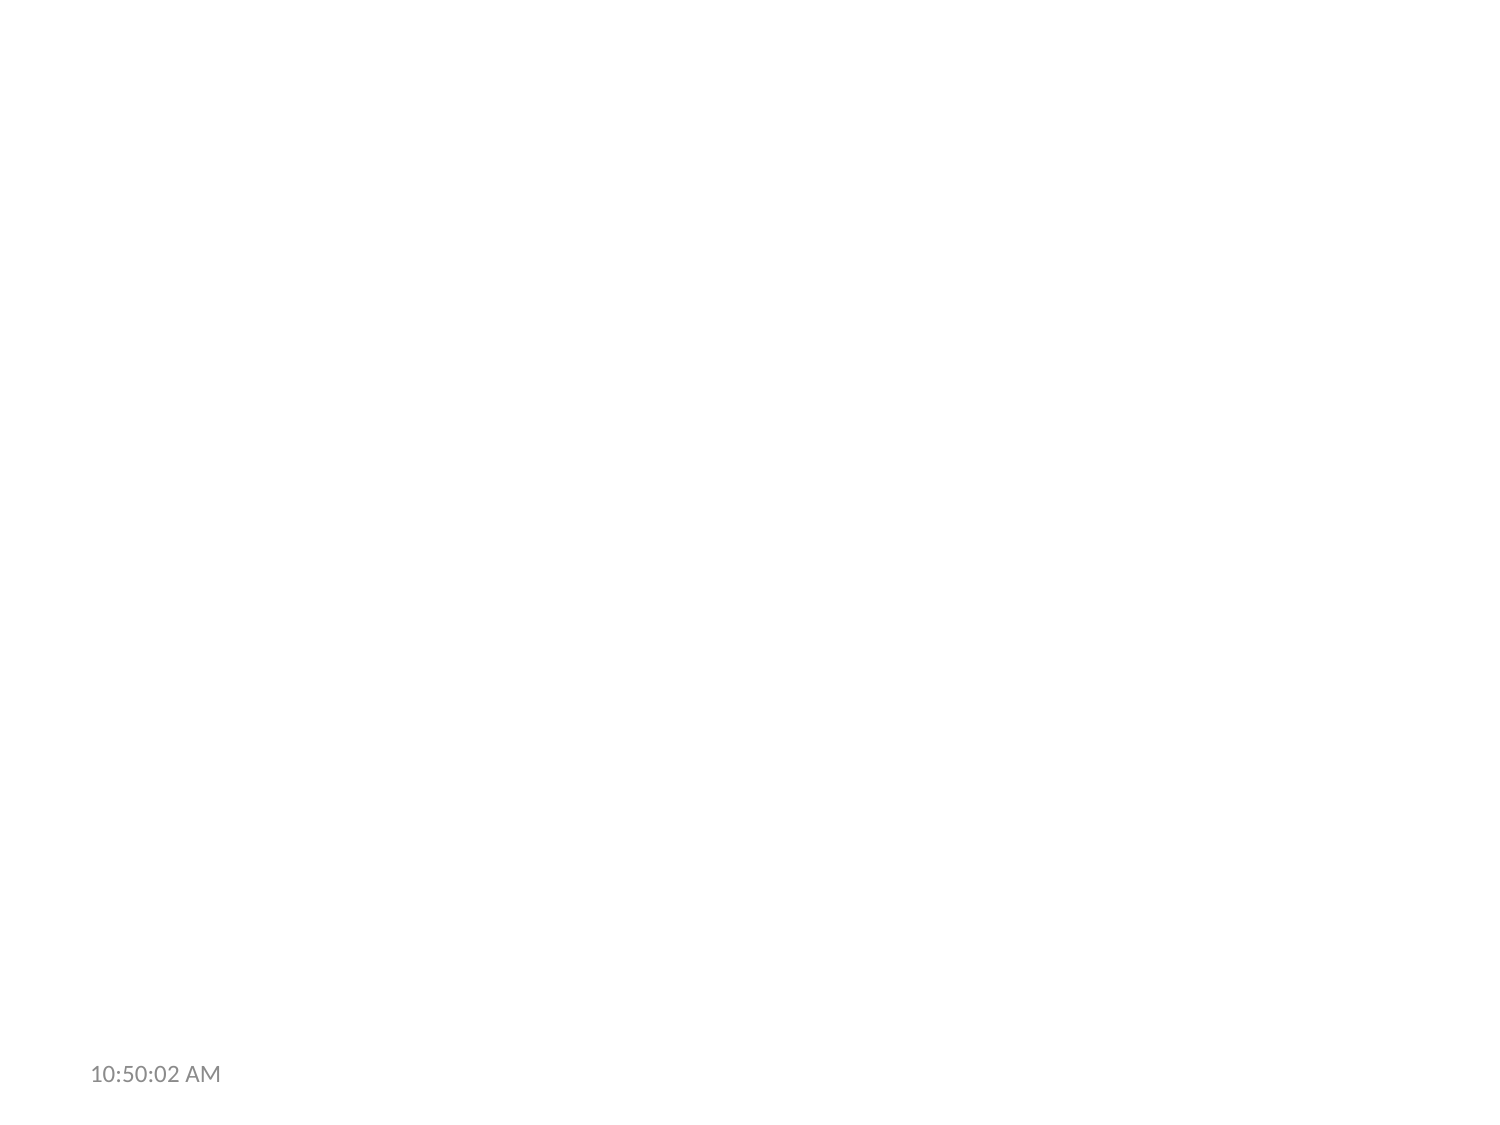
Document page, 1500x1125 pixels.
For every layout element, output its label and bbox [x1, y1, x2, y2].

slide_number [75, 1042, 425, 1103]
